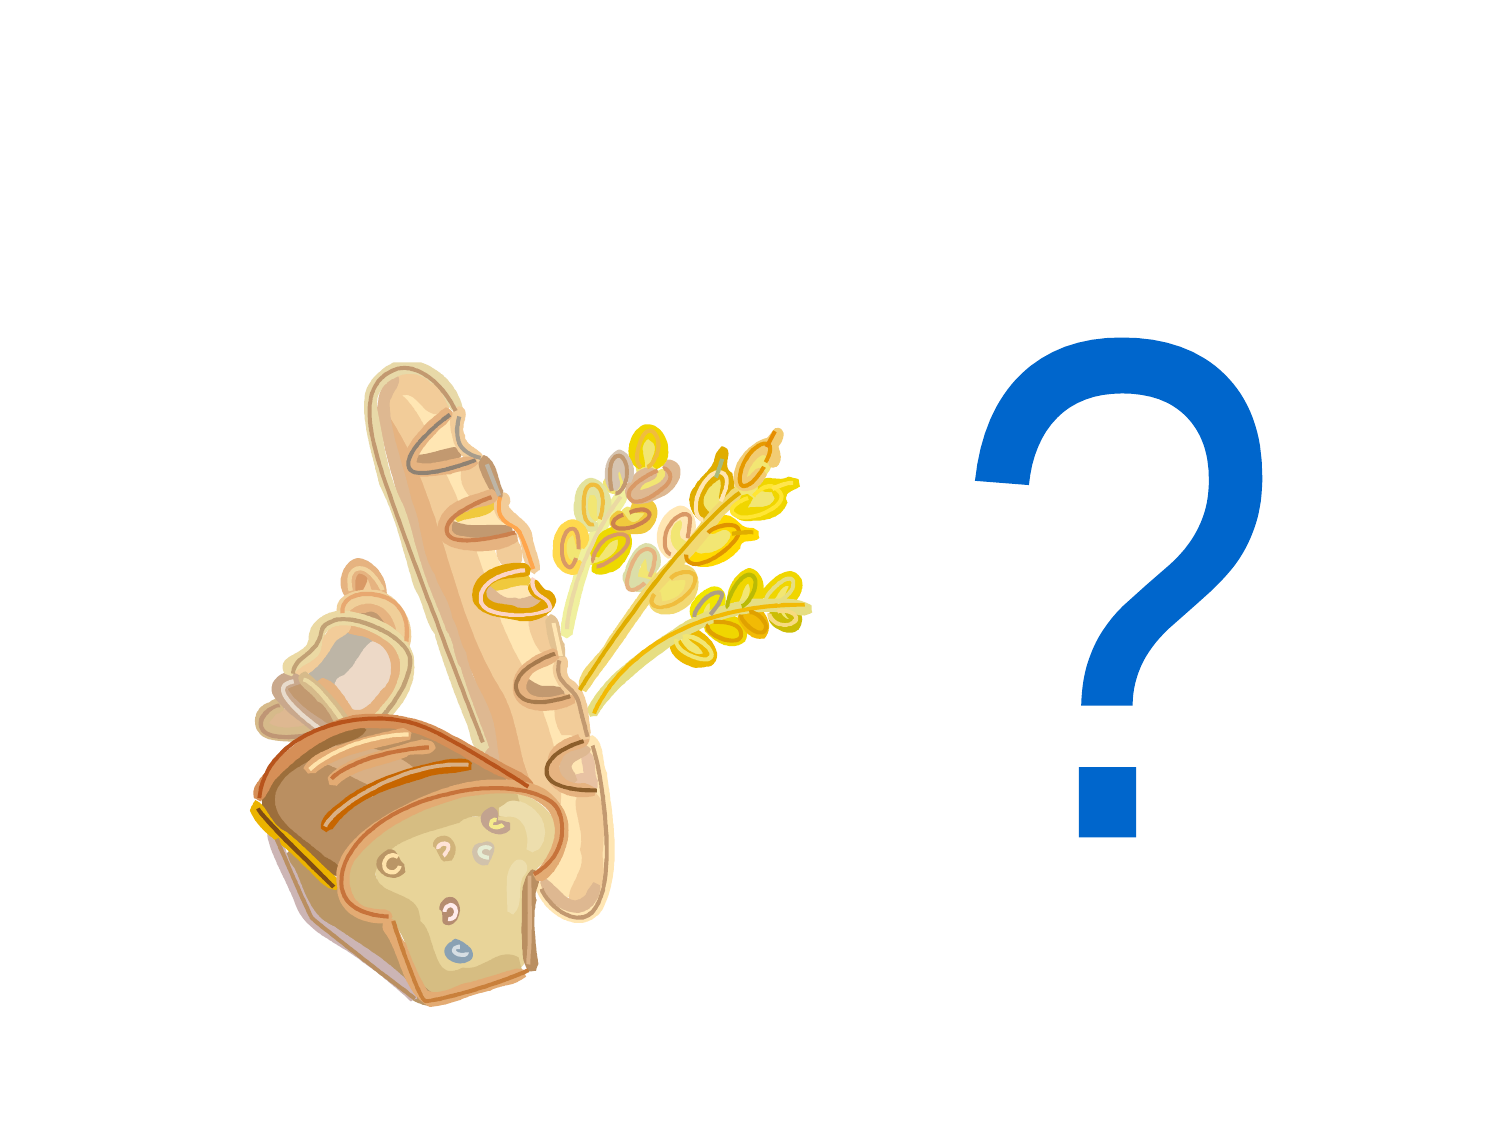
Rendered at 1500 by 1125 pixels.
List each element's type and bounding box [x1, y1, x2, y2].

picture [249, 362, 819, 1013]
